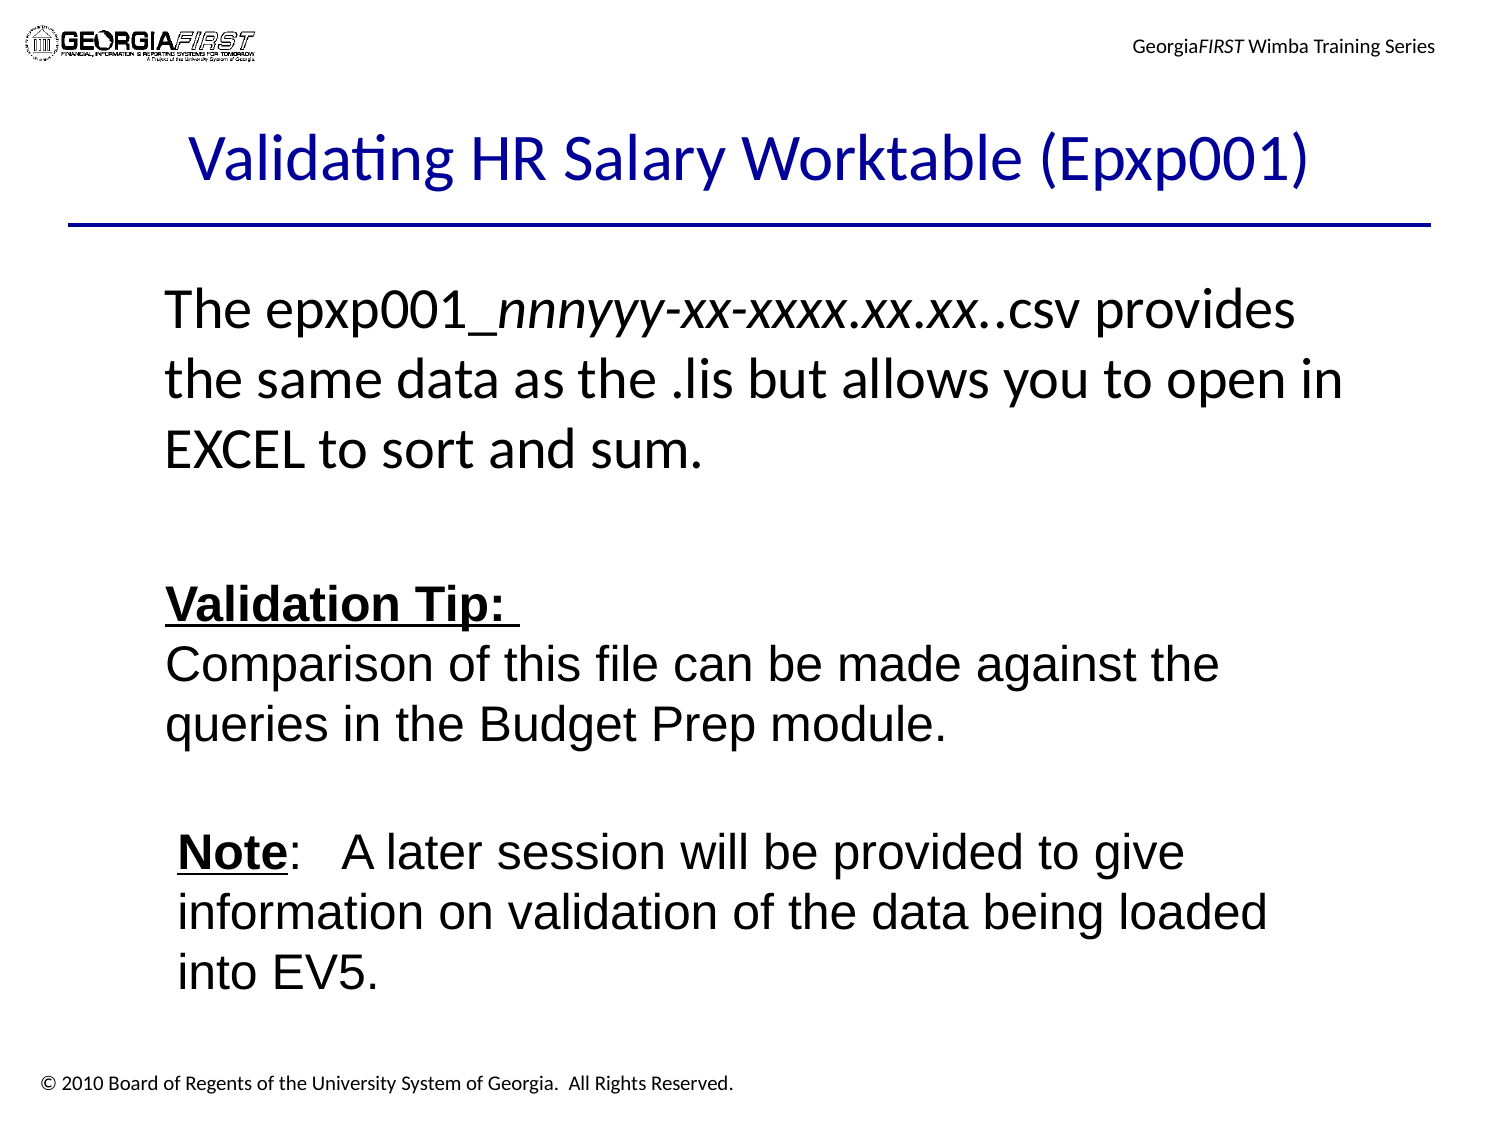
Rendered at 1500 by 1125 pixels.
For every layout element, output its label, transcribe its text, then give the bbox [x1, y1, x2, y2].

text_box Note: A later session will be provided to give information on validation of the data being loaded into EV5. [162, 812, 1375, 1008]
text_box The epxp001_nnnyyy-xx-xxxx.xx.xx..csv provides the same data as the .lis but allows you to open in EXCEL to sort and sum. [150, 262, 1400, 488]
text_box Validation Tip: Comparison of this file can be made against the queries in the Budget Prep module. [150, 563, 1388, 759]
picture [24, 24, 255, 63]
title Validating HR Salary Worktable (Epxp001) [75, 75, 1425, 233]
